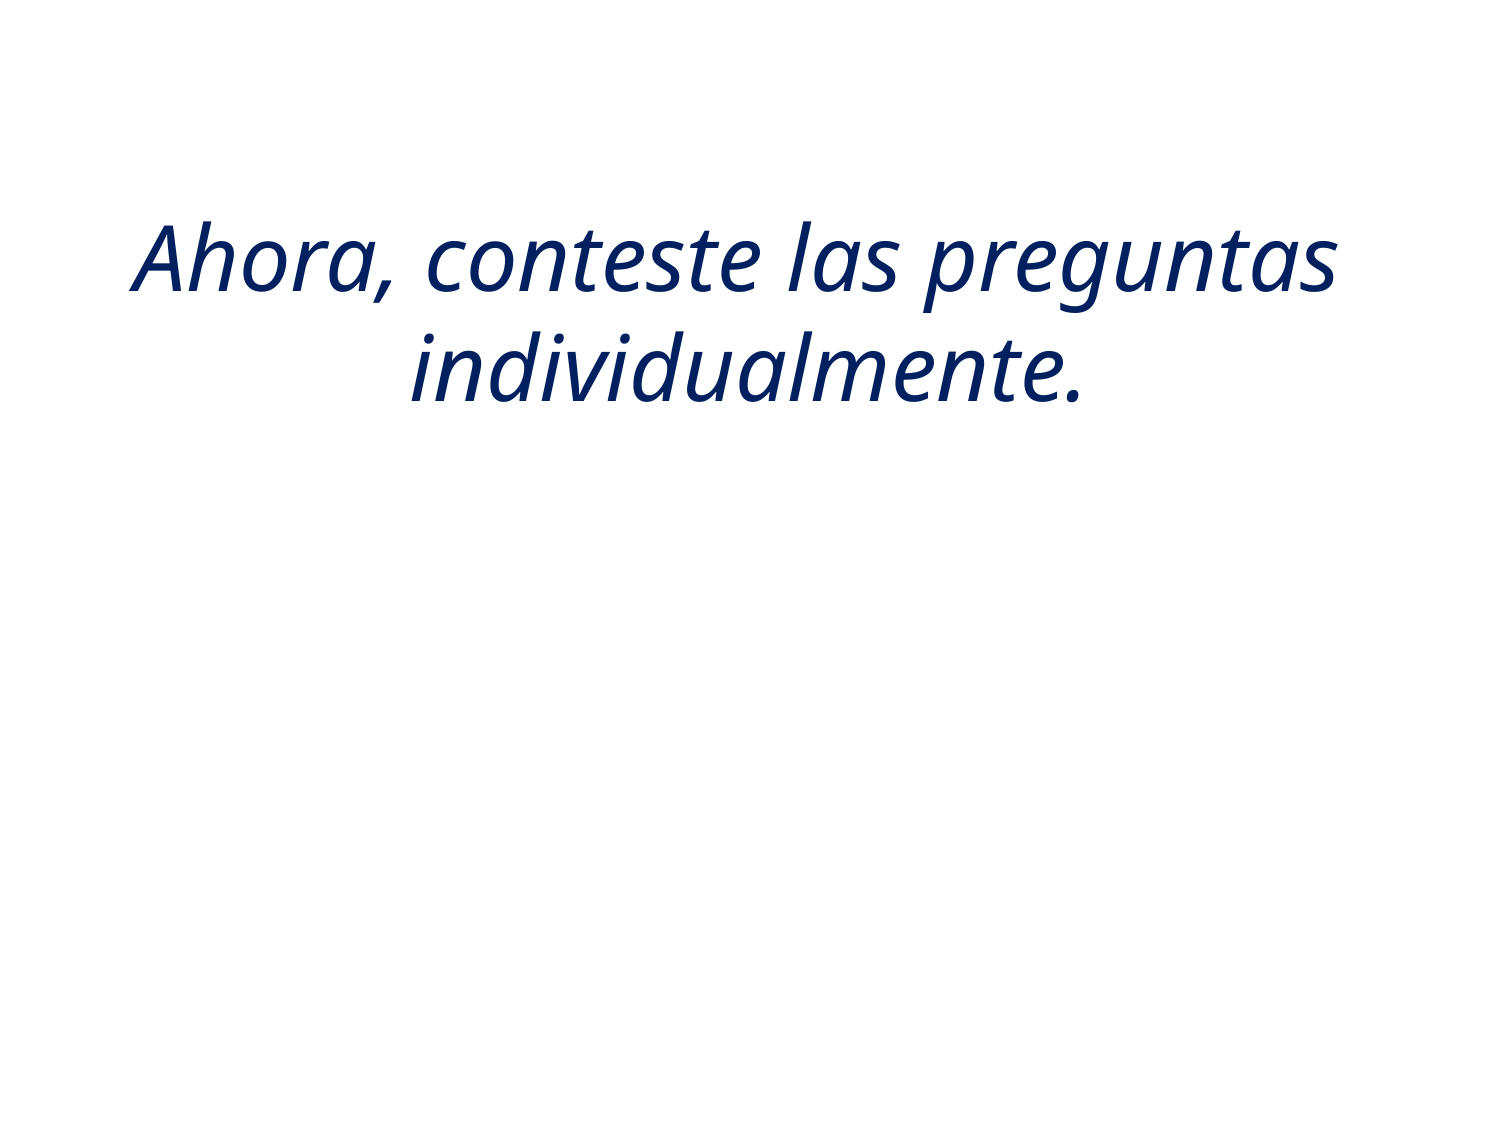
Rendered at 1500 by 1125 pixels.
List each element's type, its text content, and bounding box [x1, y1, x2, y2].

title Ahora, conteste las preguntas individualmente. [75, 45, 1425, 575]
